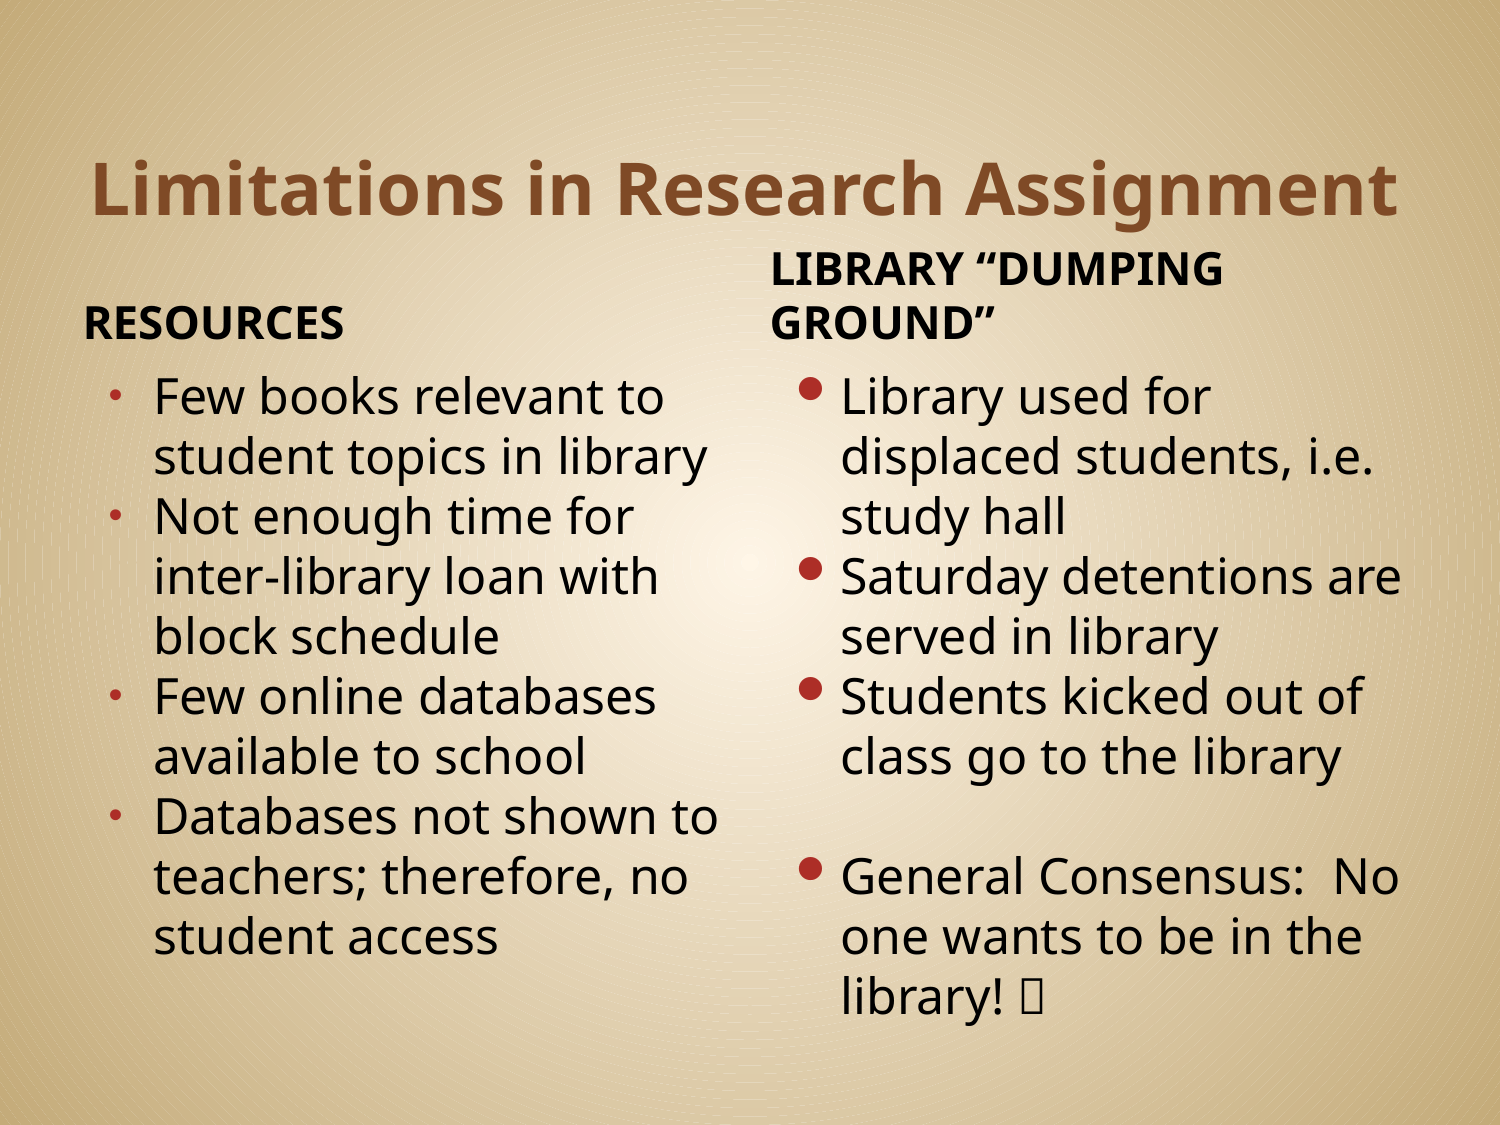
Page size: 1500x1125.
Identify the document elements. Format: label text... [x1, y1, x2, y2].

list Library used for displaced students, i.e. study hall Saturday detentions are served in library Students kicked out of class go to the library General Consensus: No one wants to be in the library!  [761, 356, 1426, 1006]
title Limitations in Research Assignment [75, 50, 1425, 238]
list Few books relevant to student topics in library Not enough time for inter-library loan with block schedule Few online databases available to school Databases not shown to teachers; therefore, no student access [74, 356, 738, 1006]
list Library “Dumping Ground” [761, 251, 1426, 356]
list Resources [74, 251, 738, 356]
